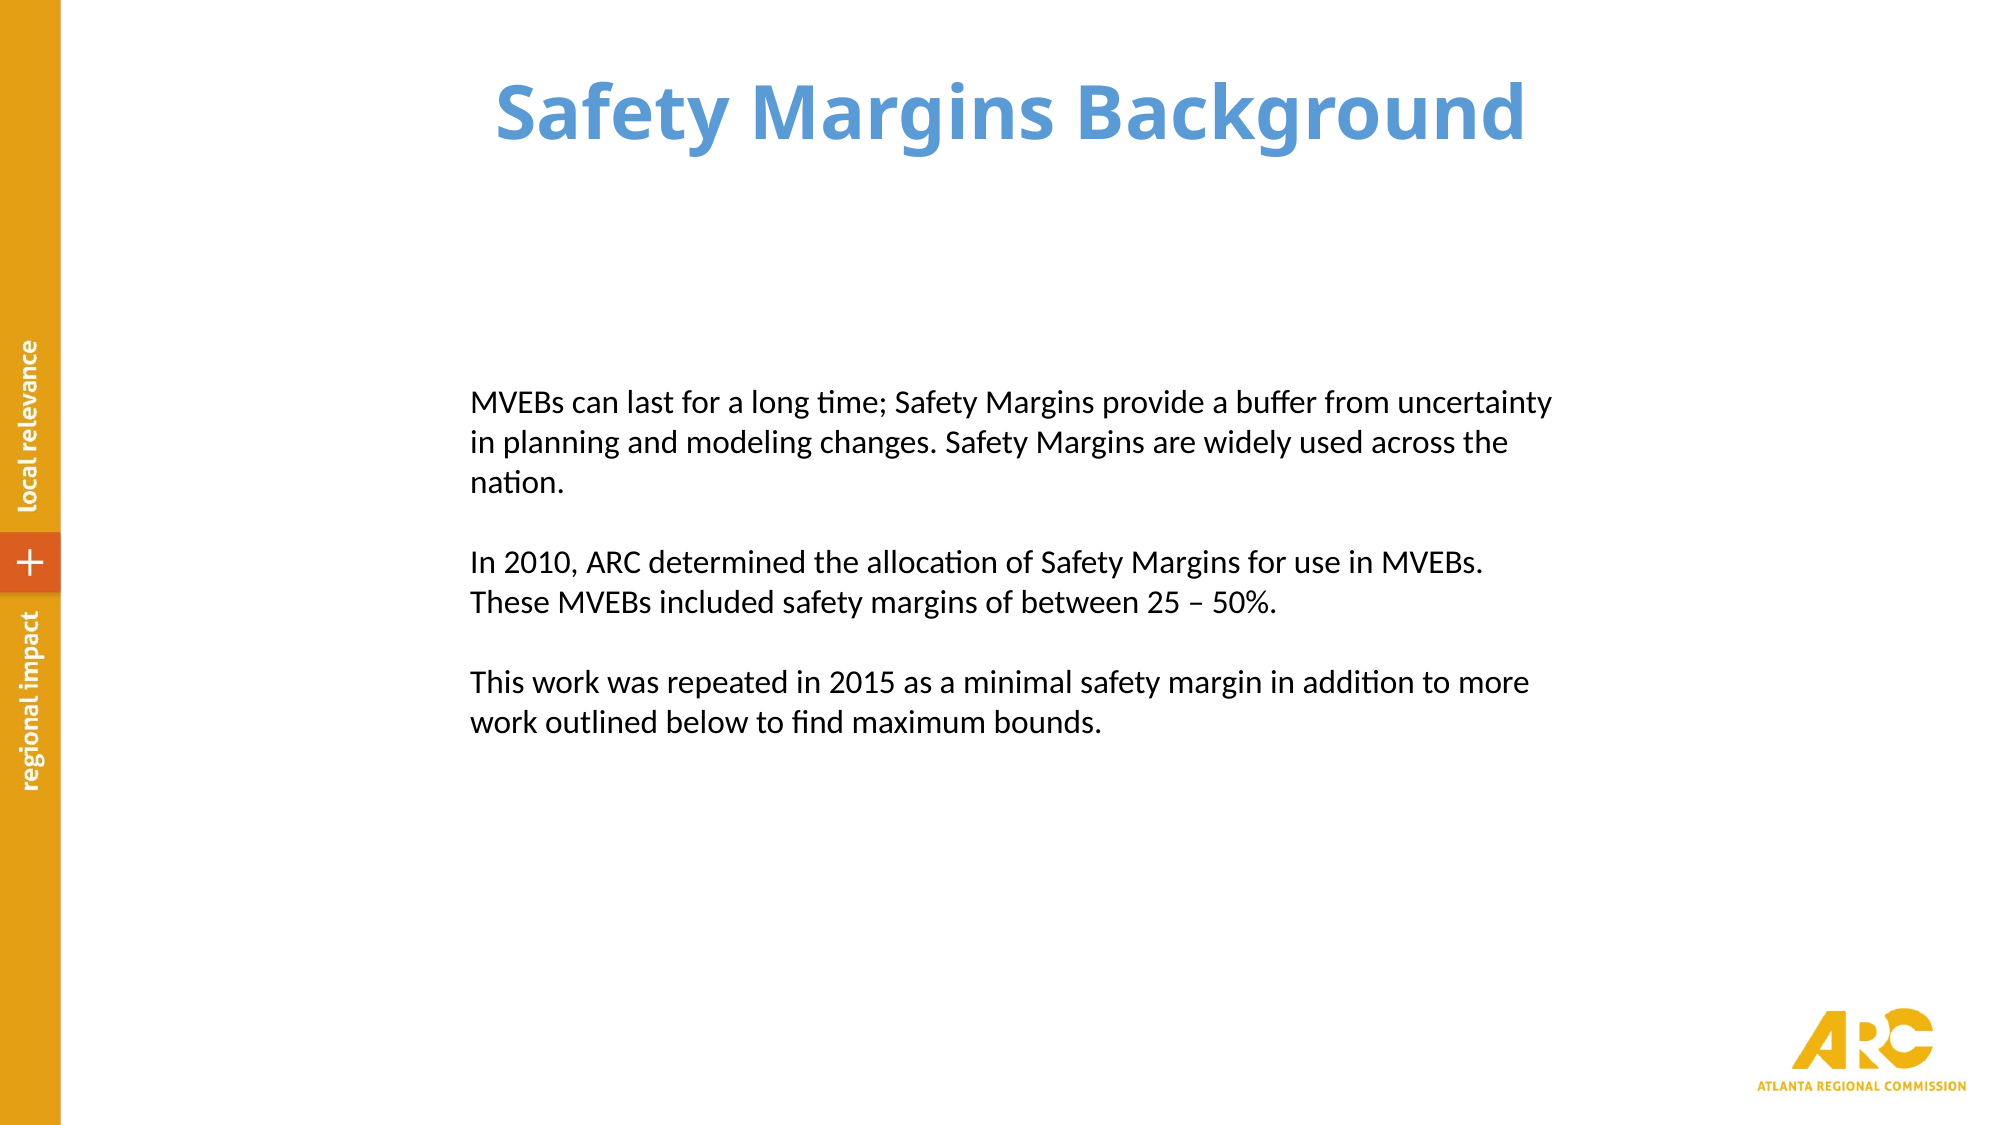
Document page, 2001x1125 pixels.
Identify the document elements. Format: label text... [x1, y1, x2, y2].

picture [0, 0, 62, 1125]
picture [1749, 1000, 1975, 1104]
text_box MVEBs can last for a long time; Safety Margins provide a buffer from uncertainty in planning and modeling changes. Safety Margins are widely used across the nation. In 2010, ARC determined the allocation of Safety Margins for use in MVEBs. These MVEBs included safety margins of between 25 – 50%. This work was repeated in 2015 as a minimal safety margin in addition to more work outlined below to find maximum bounds. [455, 373, 1569, 748]
text_box Safety Margins Background [336, 15, 1687, 203]
